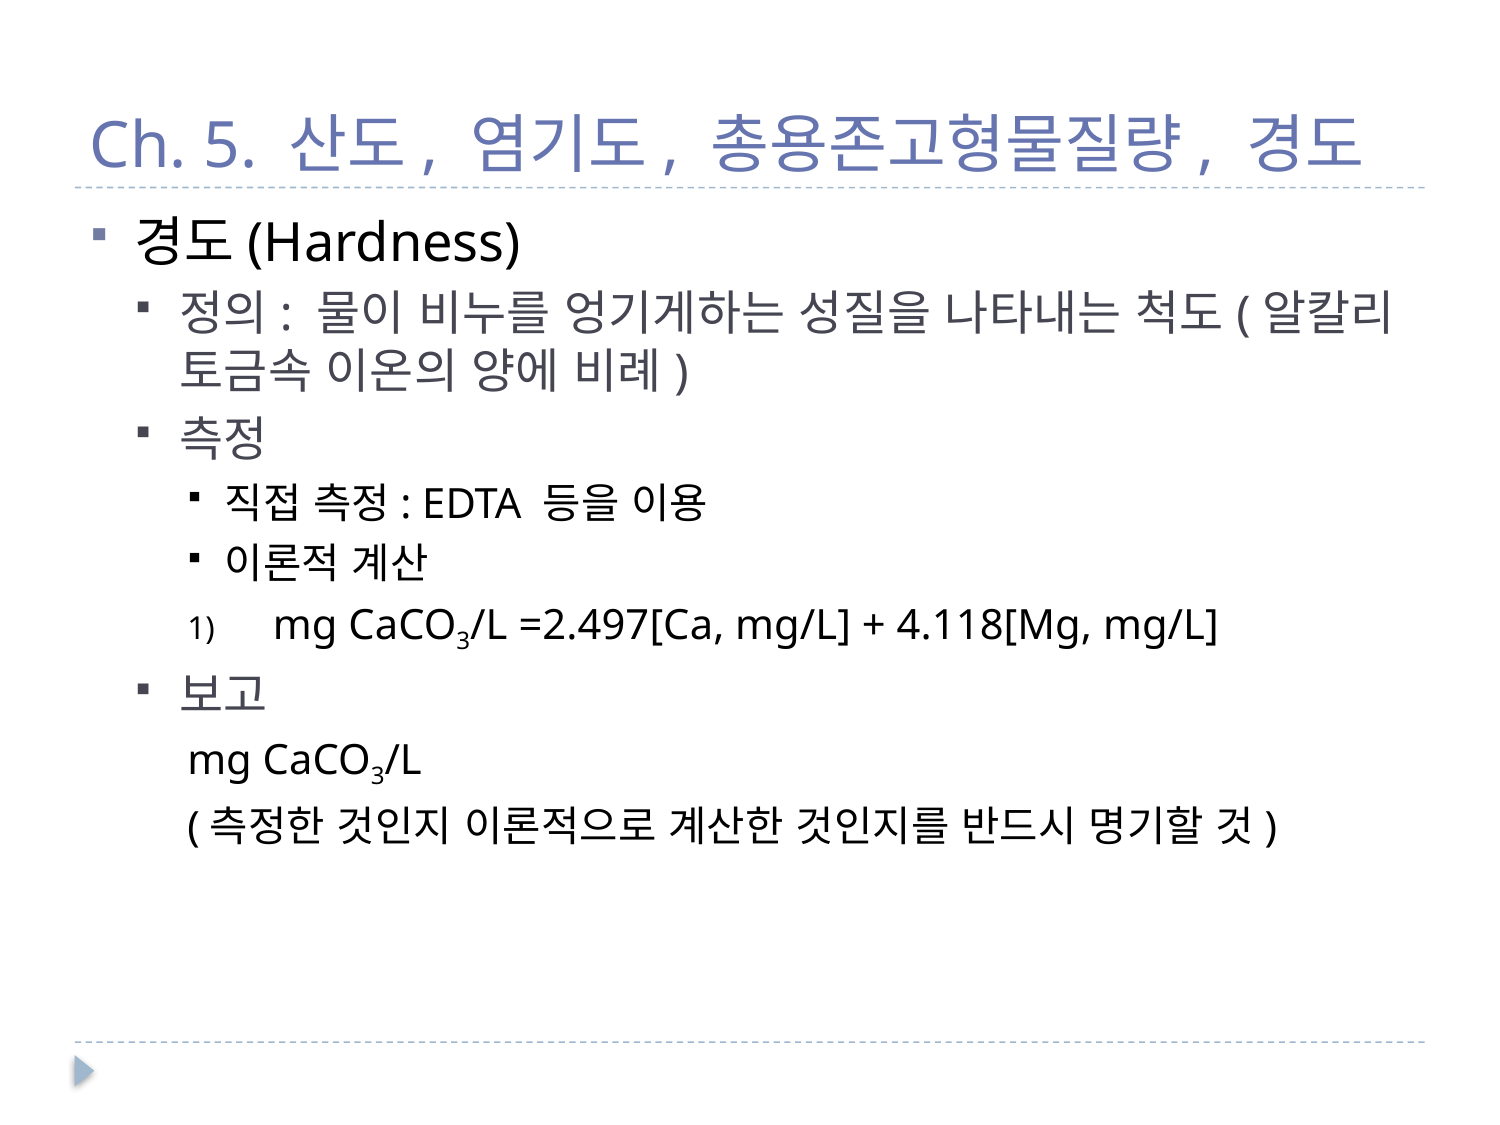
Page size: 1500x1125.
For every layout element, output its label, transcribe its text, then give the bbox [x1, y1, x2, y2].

title Ch. 5. 산도, 염기도, 총용존고형물질량, 경도 [75, 24, 1425, 188]
list 경도(Hardness) 정의: 물이 비누를 엉기게하는 성질을 나타내는 척도(알칼리 토금속 이온의 양에 비례) 측정 직접 측정: EDTA 등을 이용 이론적 계산 mg CaCO3/L =2.497[Ca, mg/L] + 4.118[Mg, mg/L] 보고 mg CaCO3/L (측정한 것인지 이론적으로 계산한 것인지를 반드시 명기할 것) [75, 200, 1425, 1010]
